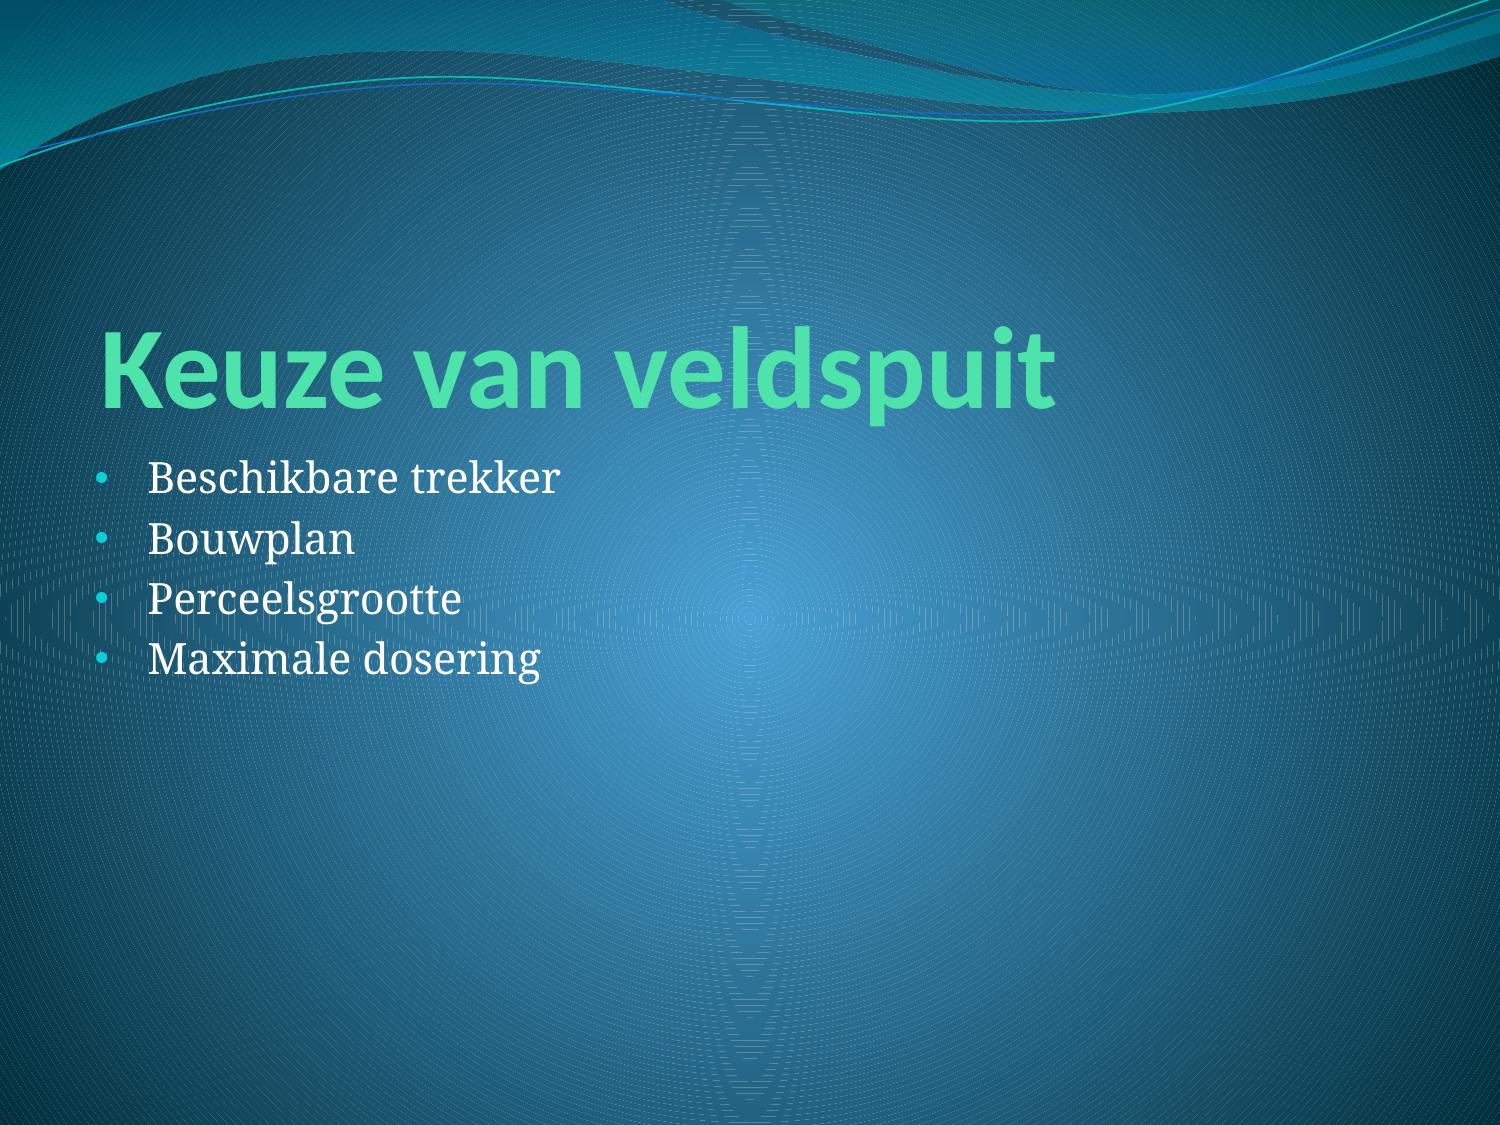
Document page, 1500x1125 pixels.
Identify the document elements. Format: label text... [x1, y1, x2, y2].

list Beschikbare trekker Bouwplan Perceelsgrootte Maximale dosering [86, 443, 1362, 692]
title Keuze van veldspuit [100, 208, 1376, 432]
